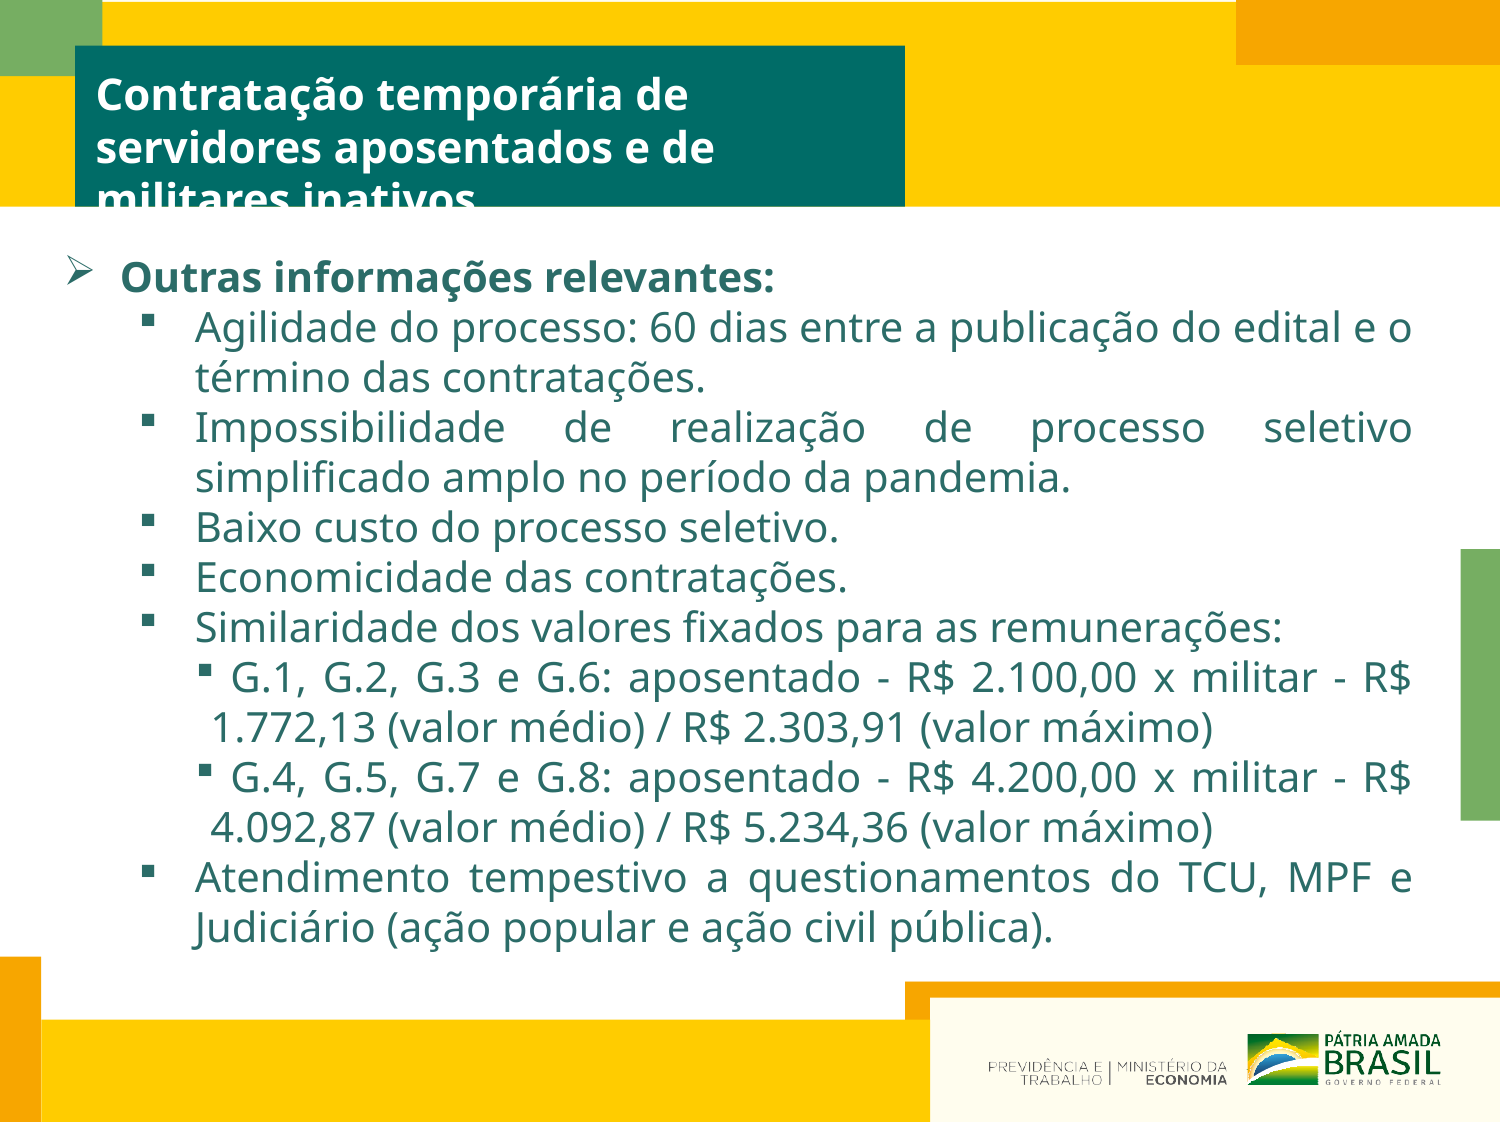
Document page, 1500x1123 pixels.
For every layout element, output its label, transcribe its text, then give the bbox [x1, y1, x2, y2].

text_box [1460, 549, 1500, 821]
text_box Contratação temporária de servidores aposentados e de militares inativos [80, 59, 905, 232]
text_box [0, 0, 103, 77]
text_box [1236, 0, 1500, 65]
text_box [103, 1, 1500, 207]
text_box [75, 45, 905, 207]
text_box [0, 956, 42, 1122]
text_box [904, 981, 1500, 1123]
text_box [0, 77, 75, 207]
text_box Outras informações relevantes: Agilidade do processo: 60 dias entre a publicação do edital e o término das contratações. Impossibilidade de realização de processo seletivo simplificado amplo no período da pandemia. Baixo custo do processo seletivo. Economicidade das contratações. Similaridade dos valores fixados para as remunerações: G.1, G.2, G.3 e G.6: aposentado - R$ 2.100,00 x militar - R$ 1.772,13 (valor médio) / R$ 2.303,91 (valor máximo) G.4, G.5, G.7 e G.8: aposentado - R$ 4.200,00 x militar - R$ 4.092,87 (valor médio) / R$ 5.234,36 (valor máximo) Atendimento tempestivo a questionamentos do TCU, MPF e Judiciário (ação popular e ação civil pública). [48, 243, 1429, 959]
text_box [41, 1019, 899, 1122]
